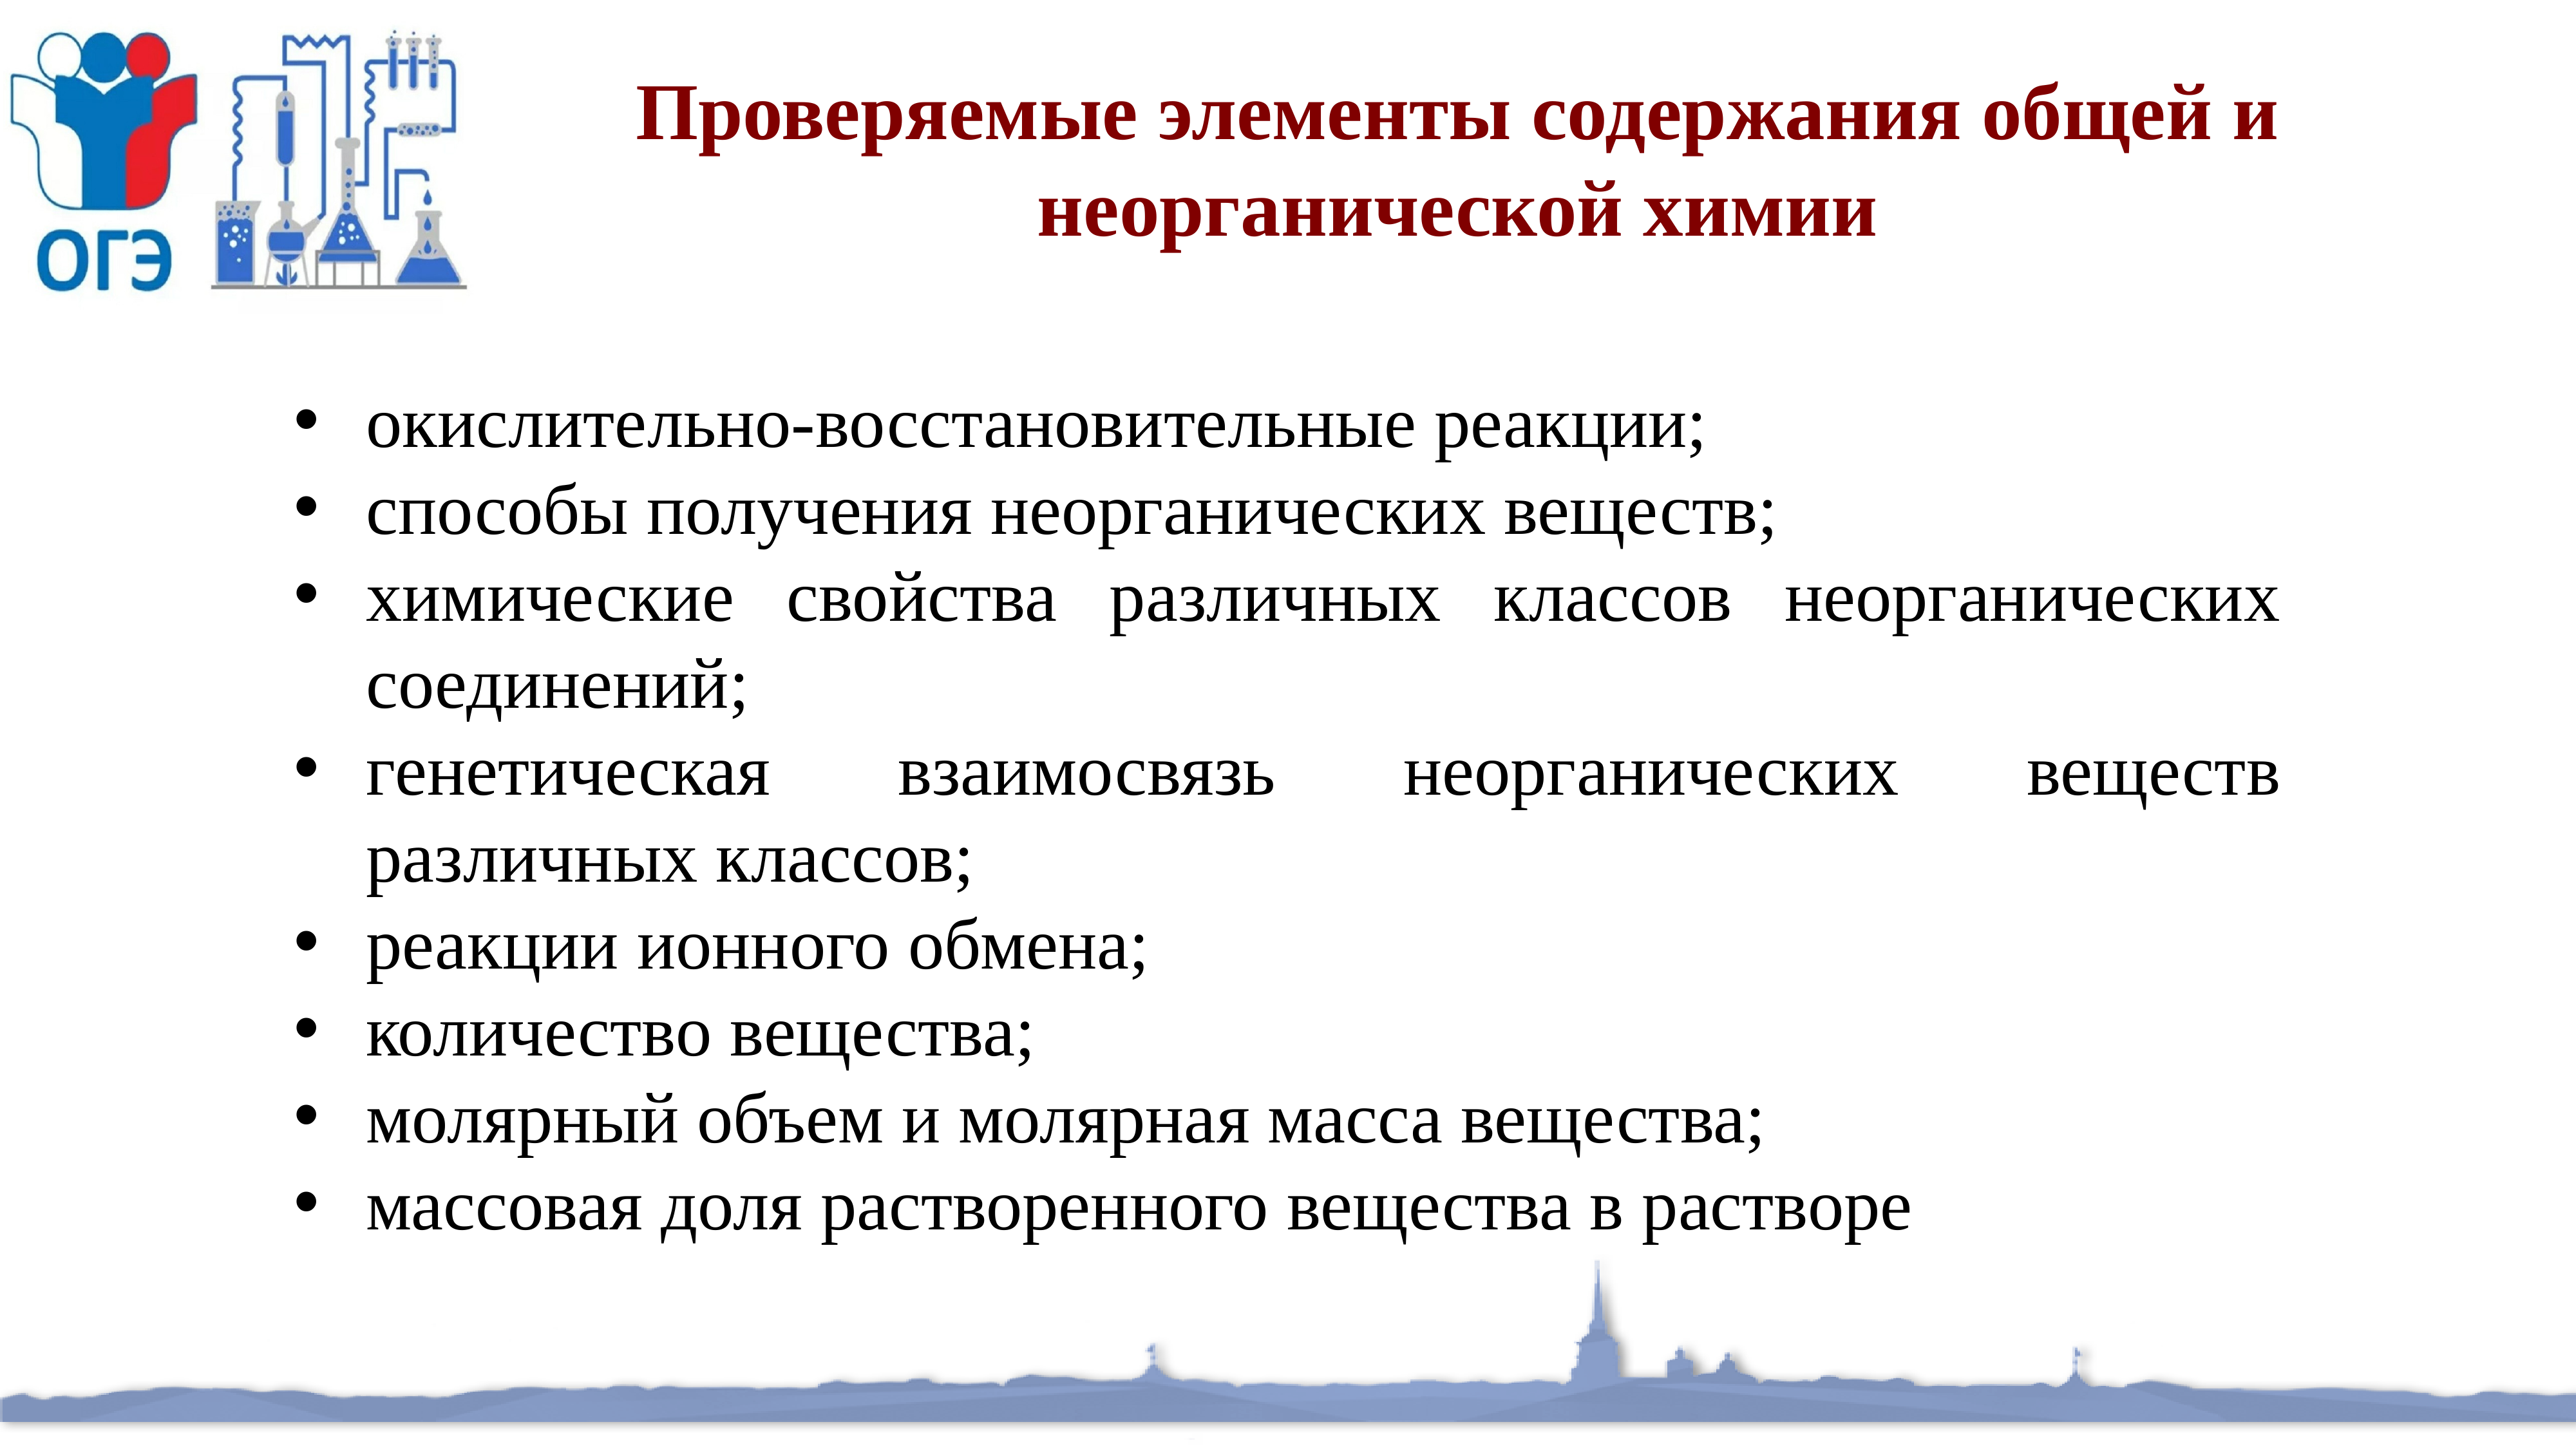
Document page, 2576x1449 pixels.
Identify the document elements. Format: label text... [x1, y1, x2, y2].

picture [0, 0, 475, 314]
text_box Проверяемые элементы содержания общей и неорганической химии [509, 53, 2407, 257]
text_box окислительно-восстановительные реакции; способы получения неорганических веществ; химические свойства различных классов неорганических соединений; генетическая взаимосвязь неорганических веществ различных классов; реакции ионного обмена; количество вещества; молярный объем и молярная масса вещества; массовая доля растворенного вещества в растворе [284, 370, 2293, 1249]
picture [0, 1259, 2576, 1440]
